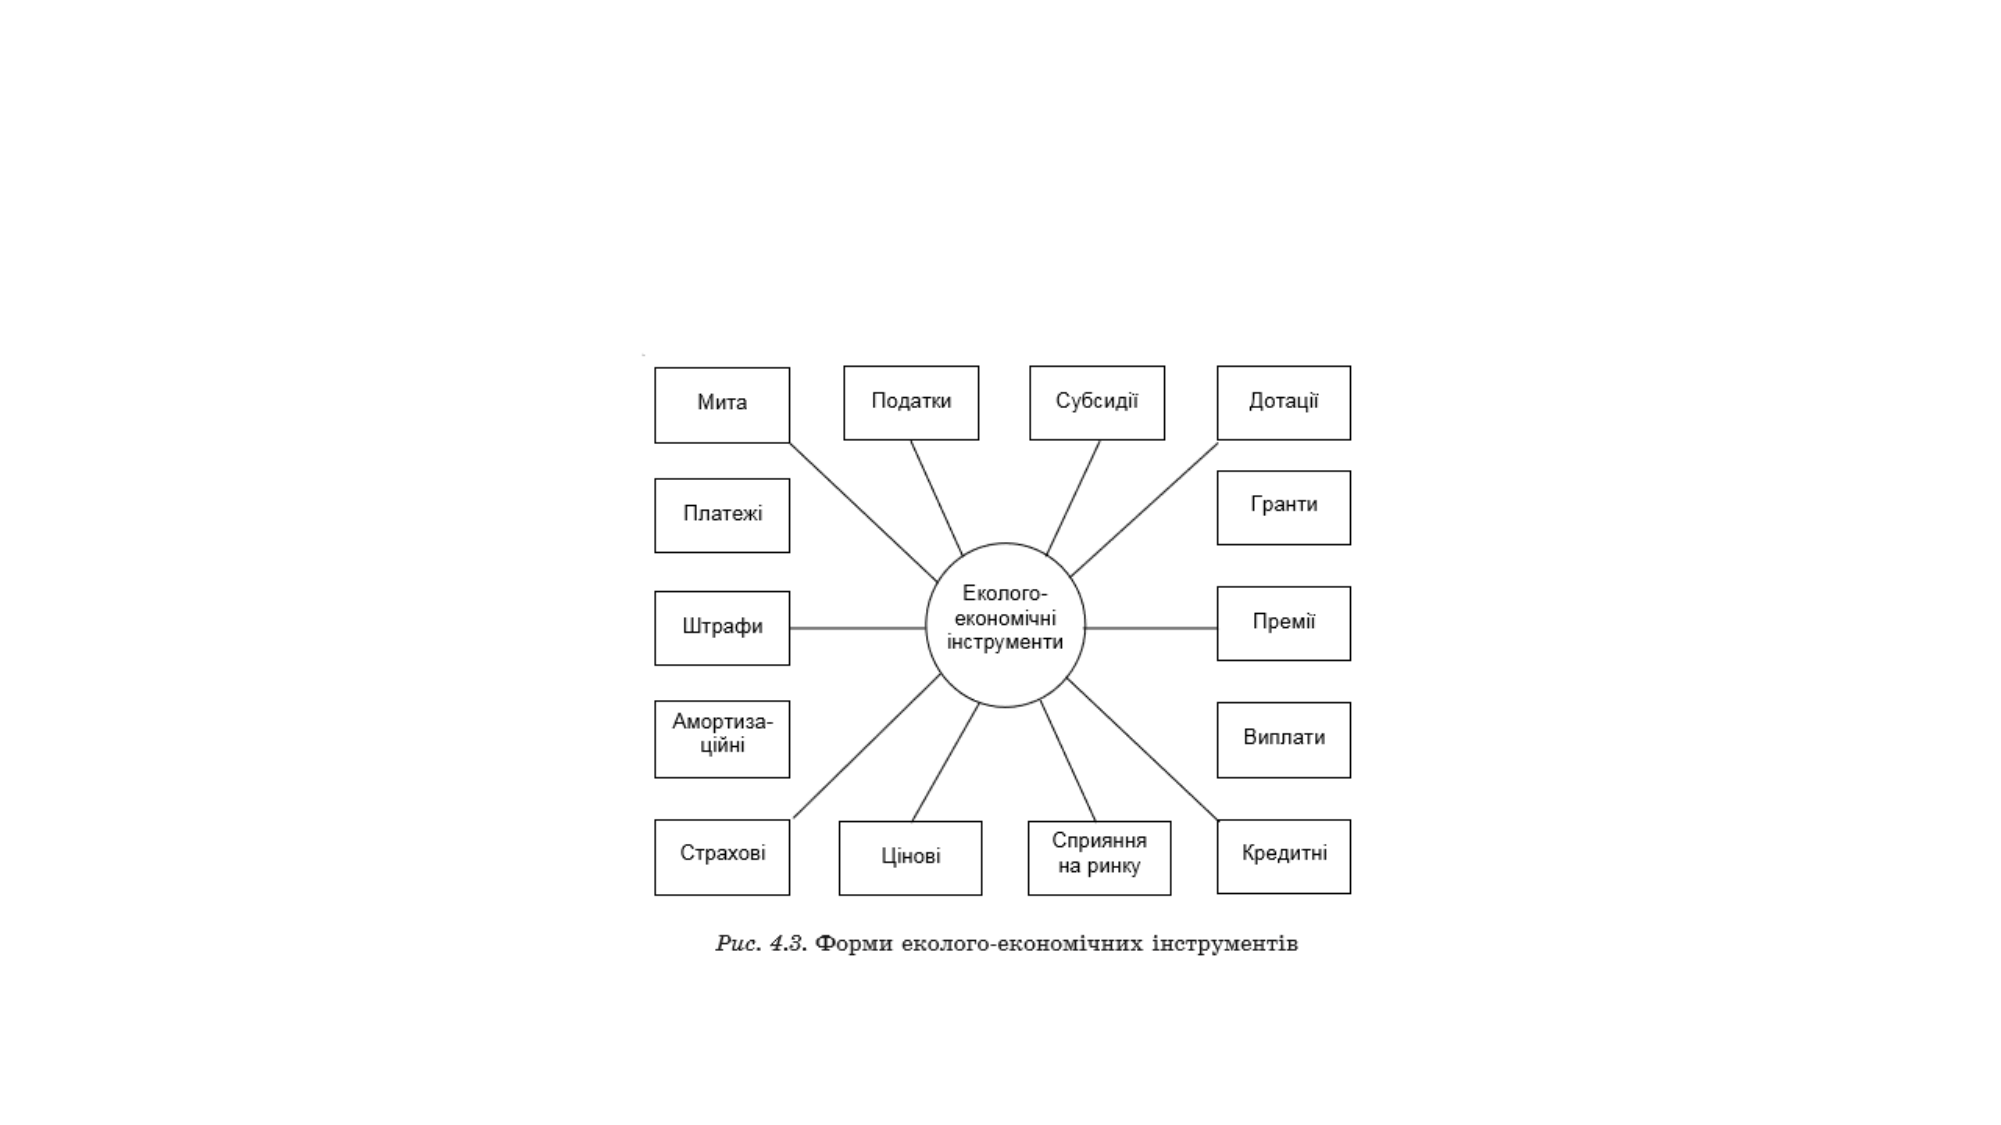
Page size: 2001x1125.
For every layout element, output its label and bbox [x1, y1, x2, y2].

list [574, 347, 1425, 965]
